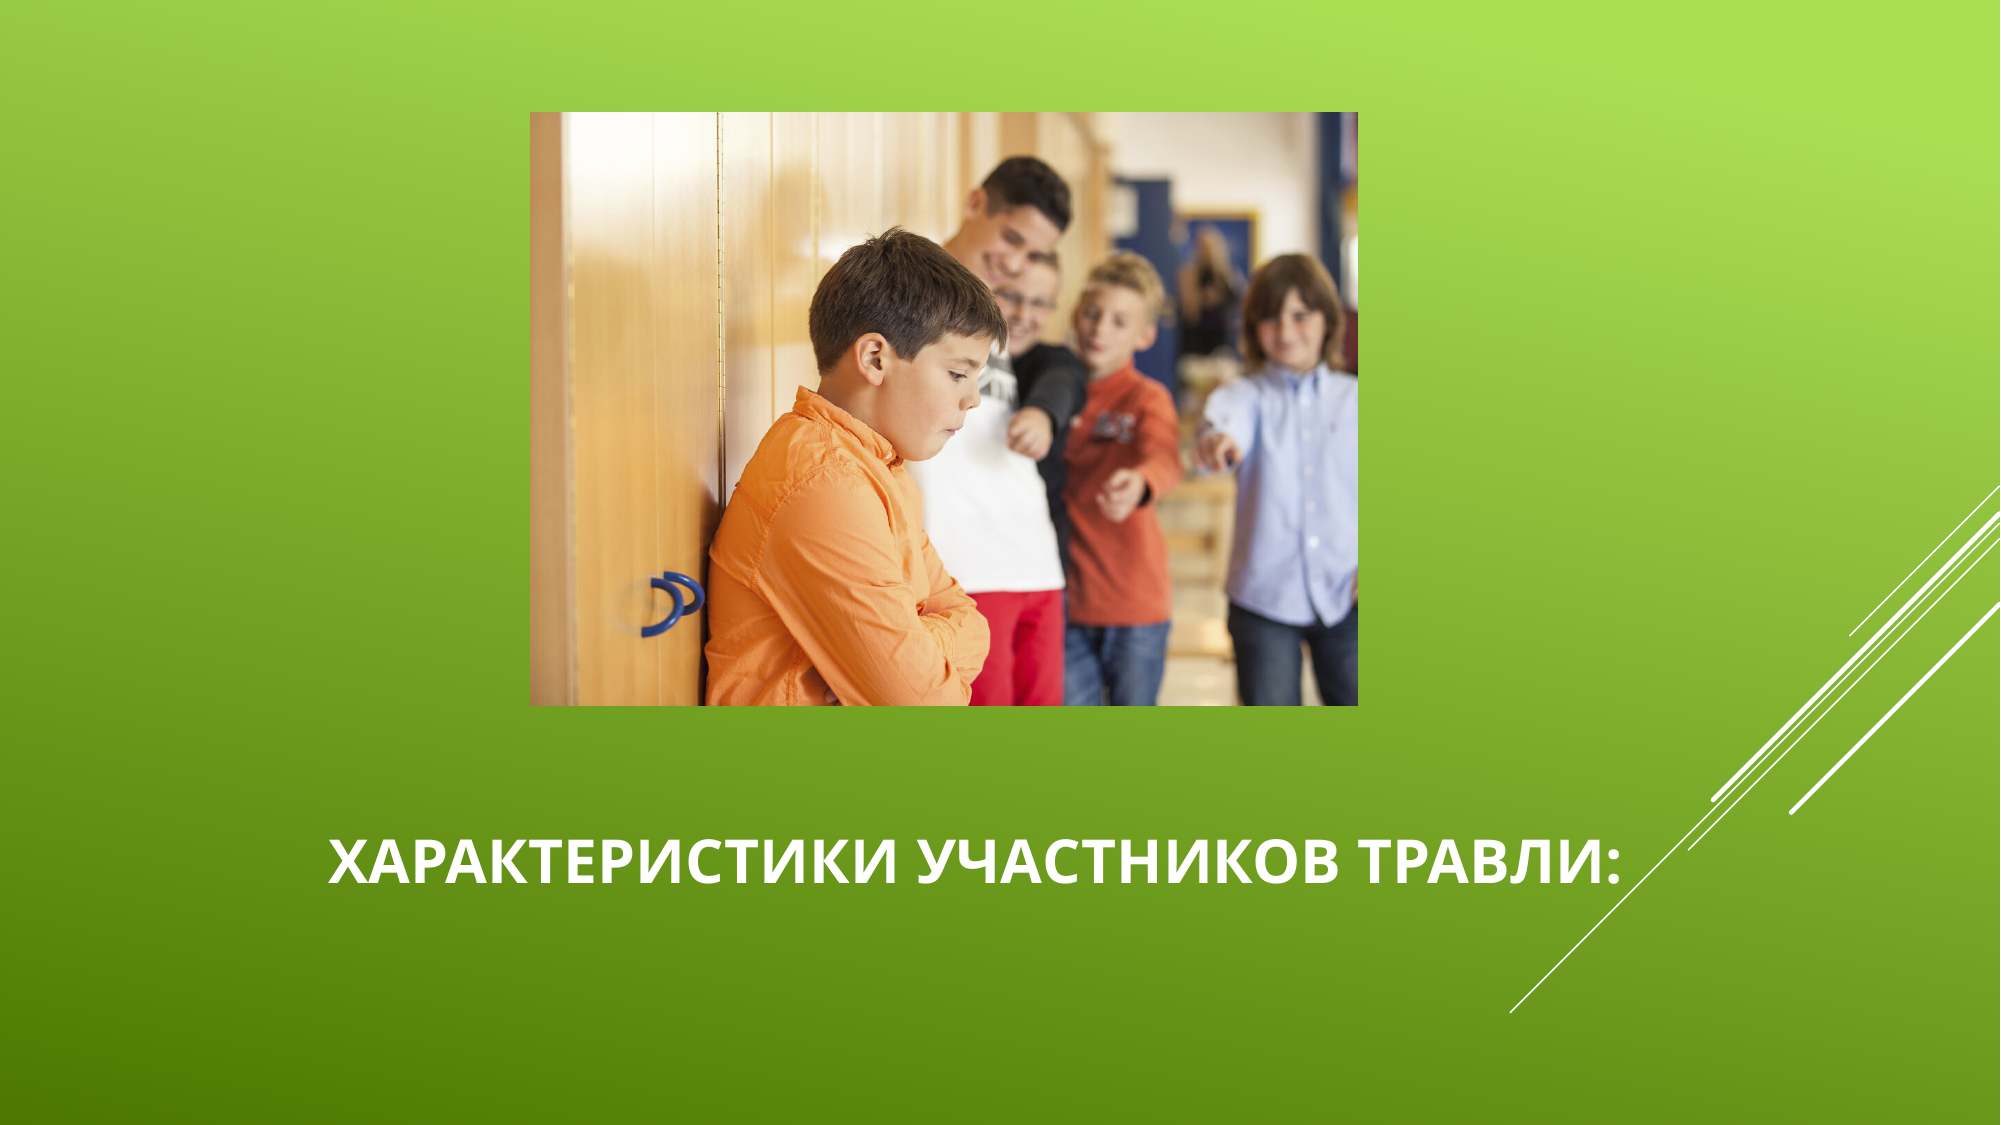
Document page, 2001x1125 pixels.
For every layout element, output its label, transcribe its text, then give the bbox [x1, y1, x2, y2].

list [529, 112, 1358, 706]
title Характеристики участников травли: [86, 815, 1866, 977]
